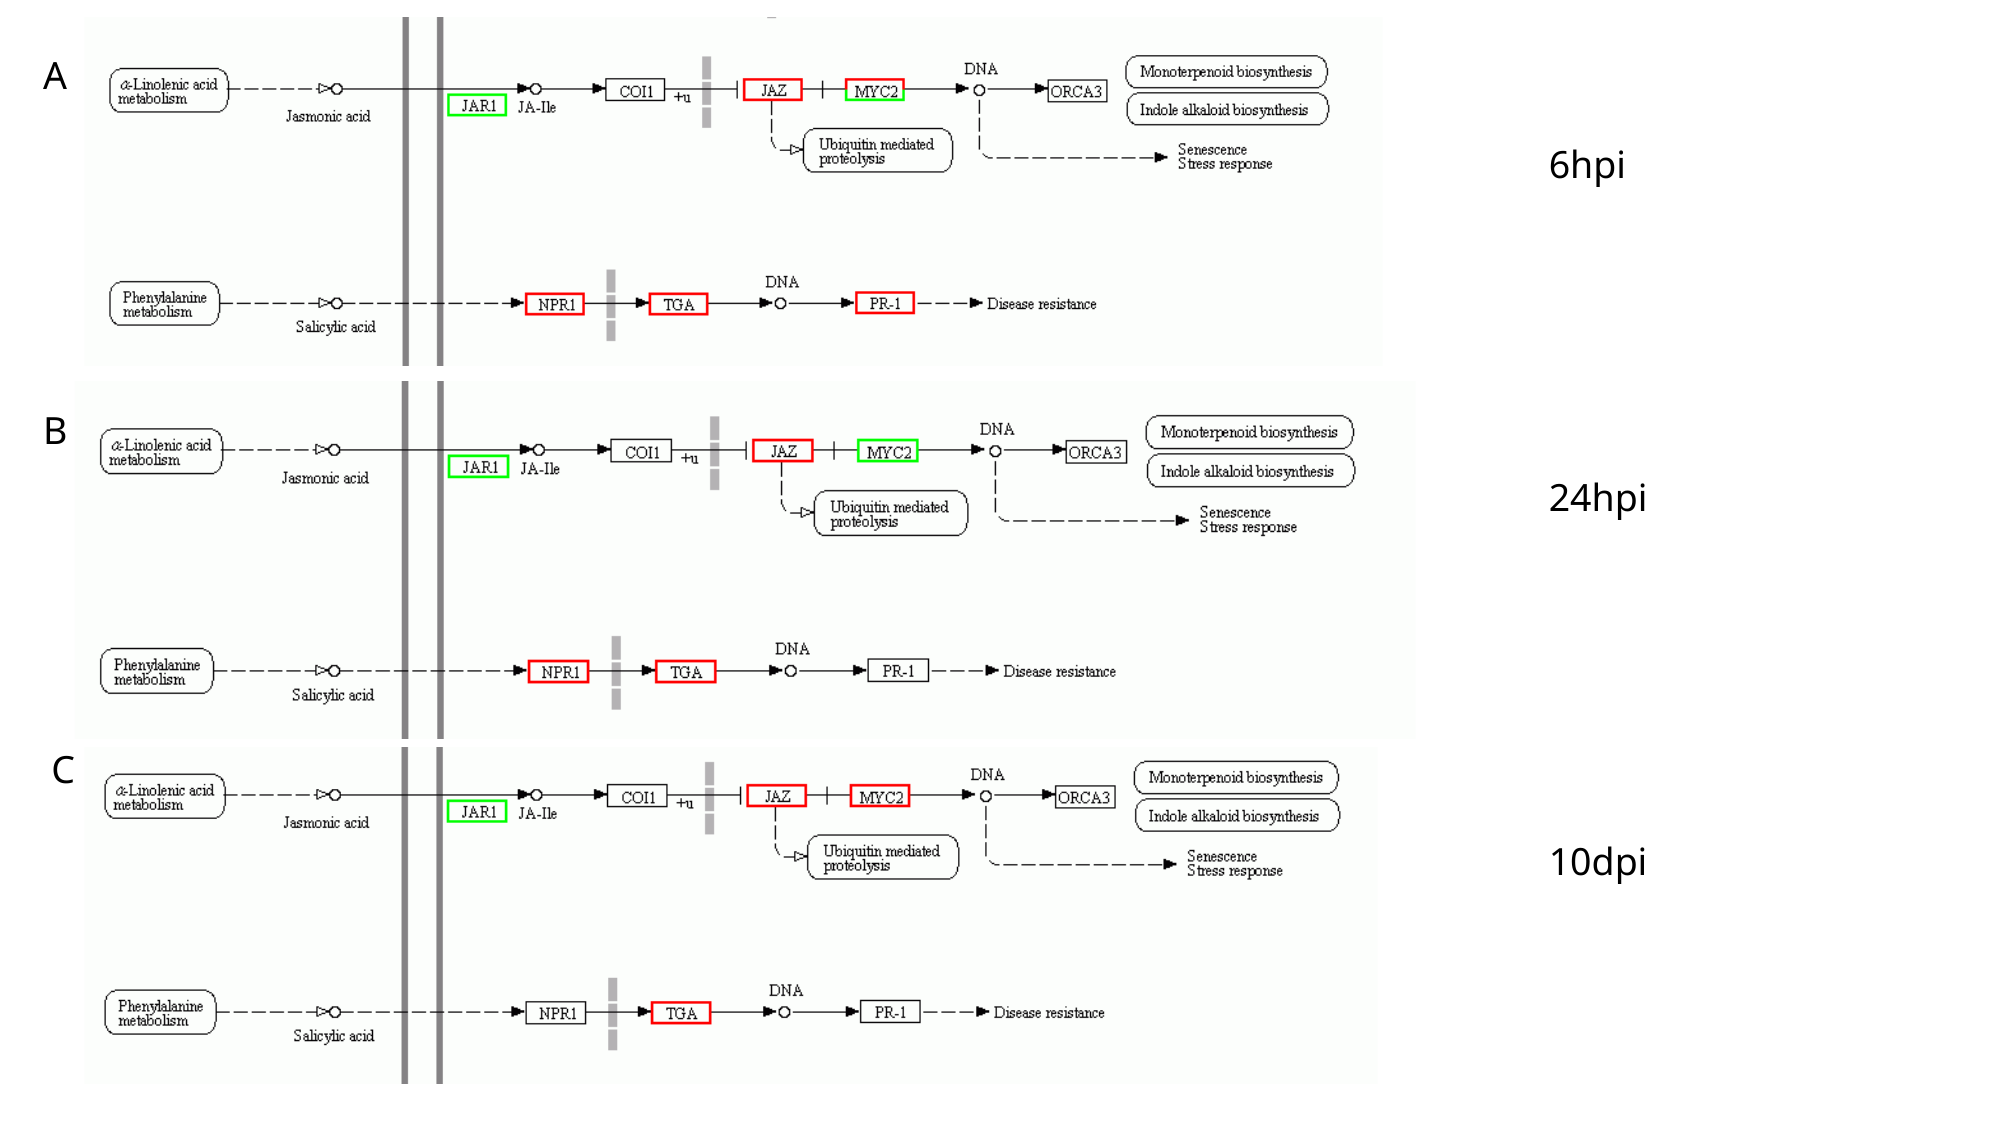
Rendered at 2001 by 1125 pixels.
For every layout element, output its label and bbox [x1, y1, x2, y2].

text_box [28, 17, 1706, 1084]
